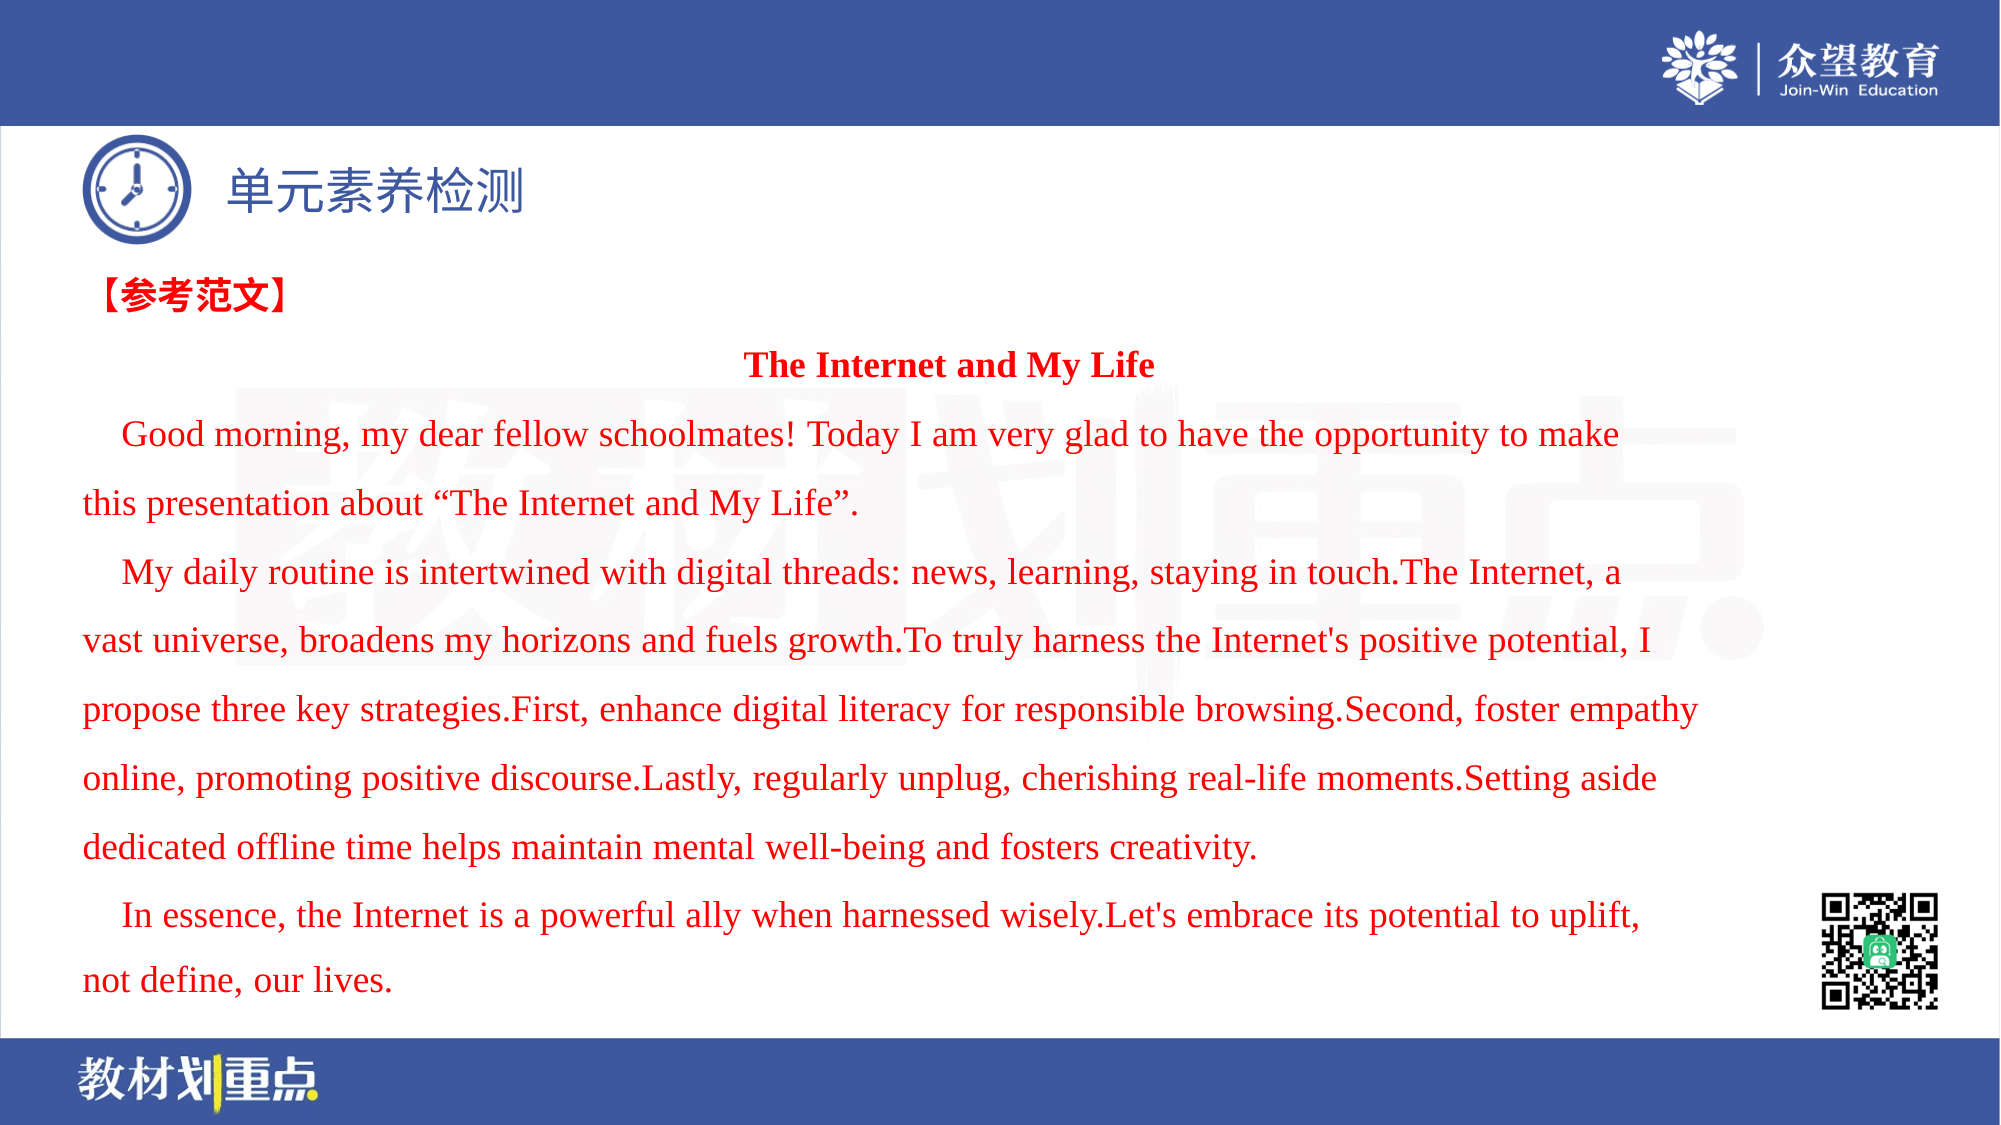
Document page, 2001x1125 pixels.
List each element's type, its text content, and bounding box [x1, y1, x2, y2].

text_box 【参考范文】 The Internet and My Life Good morning, my dear fellow schoolmates! Today I am very glad to have the opportunity to make this presentation about “The Internet and My Life”. My daily routine is intertwined with digital threads: news, learning, staying in touch.The Internet, a vast universe, broadens my horizons and fuels growth.To truly harness the Internet's positive potential, I propose three key strategies.First, enhance digital literacy for responsible browsing.Second, foster empathy online, promoting positive discourse.Lastly, regularly unplug, cherishing real-life moments.Setting aside dedicated offline time helps maintain mental well-being and fosters creativity. In essence, the Internet is a powerful ally when harnessed wisely.Let's embrace its potential to uplift, not define, our lives. [82, 248, 1817, 994]
picture [0, 0, 2000, 1125]
